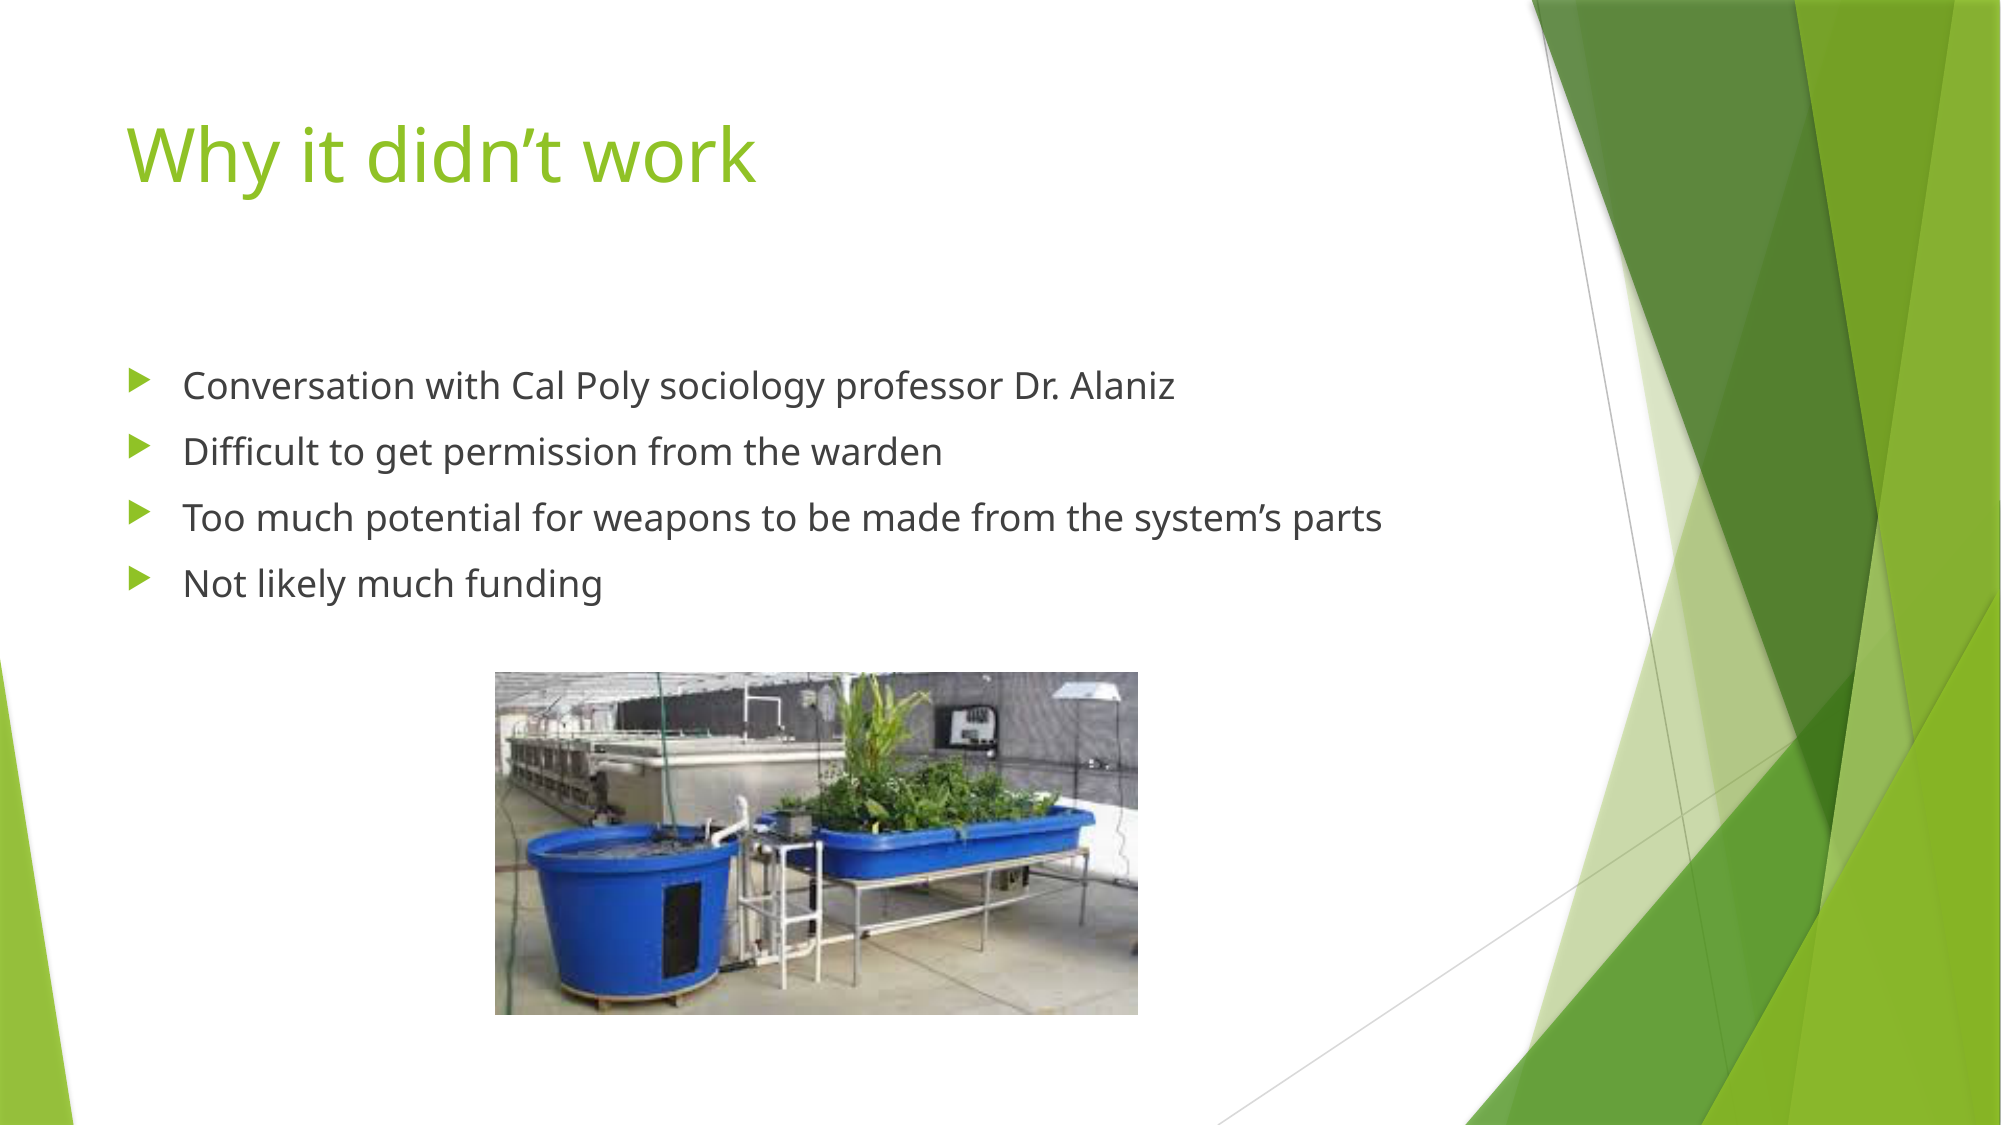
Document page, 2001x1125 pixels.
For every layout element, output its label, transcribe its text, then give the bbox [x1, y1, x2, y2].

title Why it didn’t work [111, 99, 1522, 317]
picture [494, 672, 1138, 1015]
list Conversation with Cal Poly sociology professor Dr. Alaniz Difficult to get permission from the warden Too much potential for weapons to be made from the system’s parts Not likely much funding [111, 354, 1522, 992]
